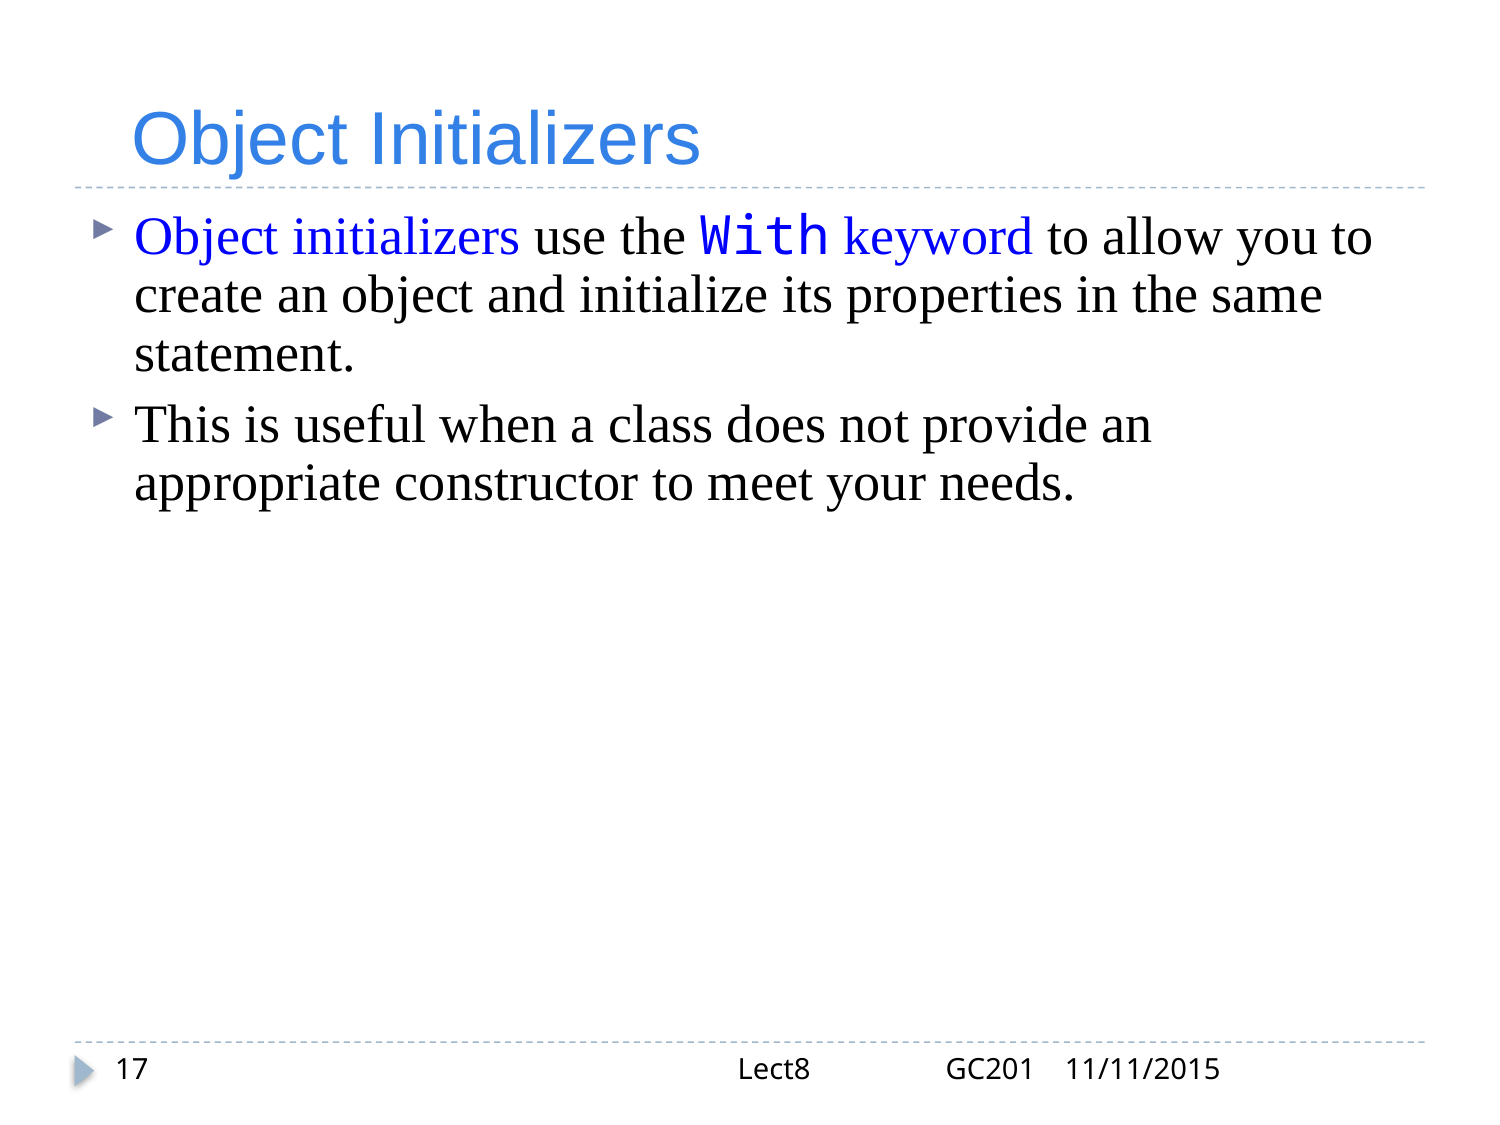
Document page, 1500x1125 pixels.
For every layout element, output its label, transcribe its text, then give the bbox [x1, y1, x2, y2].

title Object Initializers [75, 24, 1425, 188]
list Object initializers use the With keyword to allow you to create an object and initialize its properties in the same statement. This is useful when a class does not provide an appropriate constructor to meet your needs. [75, 200, 1425, 1006]
slide_number 17 [100, 1042, 426, 1103]
footer Lect8 GC201 [475, 1042, 1051, 1103]
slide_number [1051, 1042, 1426, 1103]
